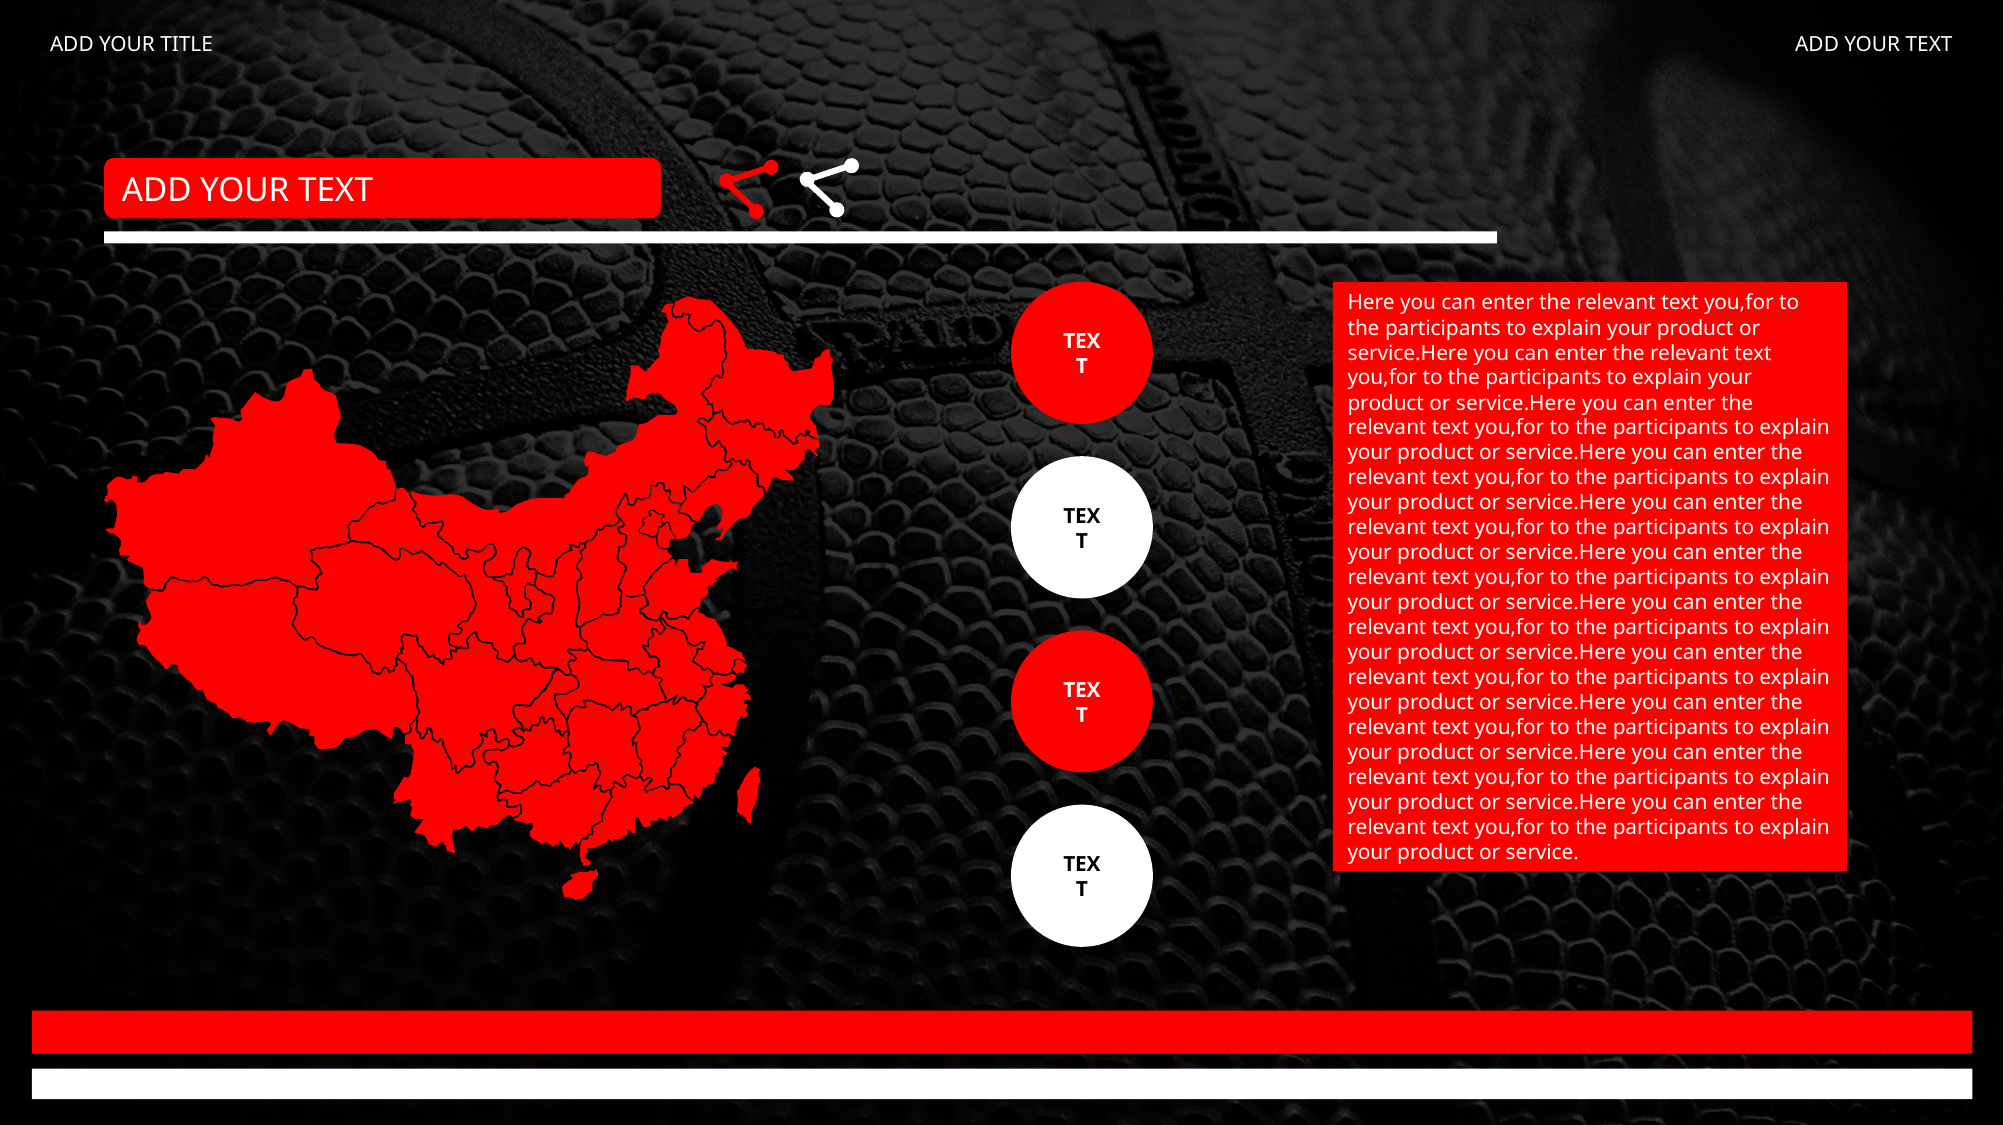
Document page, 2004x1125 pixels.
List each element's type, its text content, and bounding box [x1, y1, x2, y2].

text_box [31, 1068, 1973, 1100]
text_box [104, 231, 1497, 244]
text_box Here you can enter the relevant text you,for to the participants to explain your product or service.Here you can enter the relevant text you,for to the participants to explain your product or service.Here you can enter the relevant text you,for to the participants to explain your product or service.Here you can enter the relevant text you,for to the participants to explain your product or service.Here you can enter the relevant text you,for to the participants to explain your product or service.Here you can enter the relevant text you,for to the participants to explain your product or service.Here you can enter the relevant text you,for to the participants to explain your product or service.Here you can enter the relevant text you,for to the participants to explain your product or service.Here you can enter the relevant text you,for to the participants to explain your product or service.Here you can enter the relevant text you,for to the participants to explain your product or service.Here you can enter the relevant text you,for to the participants to explain your product or service. [1332, 281, 1847, 872]
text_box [103, 296, 835, 901]
text_box [799, 158, 860, 218]
text_box TEXT [1010, 281, 1153, 424]
text_box TEXT [1010, 804, 1153, 947]
text_box [31, 1010, 1973, 1054]
text_box TEXT [1010, 456, 1153, 599]
text_box ADD YOUR TITLE [35, 23, 228, 64]
text_box [719, 159, 779, 219]
picture [0, 0, 2004, 1125]
text_box ADD YOUR TEXT [1780, 23, 1968, 64]
text_box ADD YOUR TEXT [104, 157, 661, 219]
text_box TEXT [1010, 630, 1153, 773]
